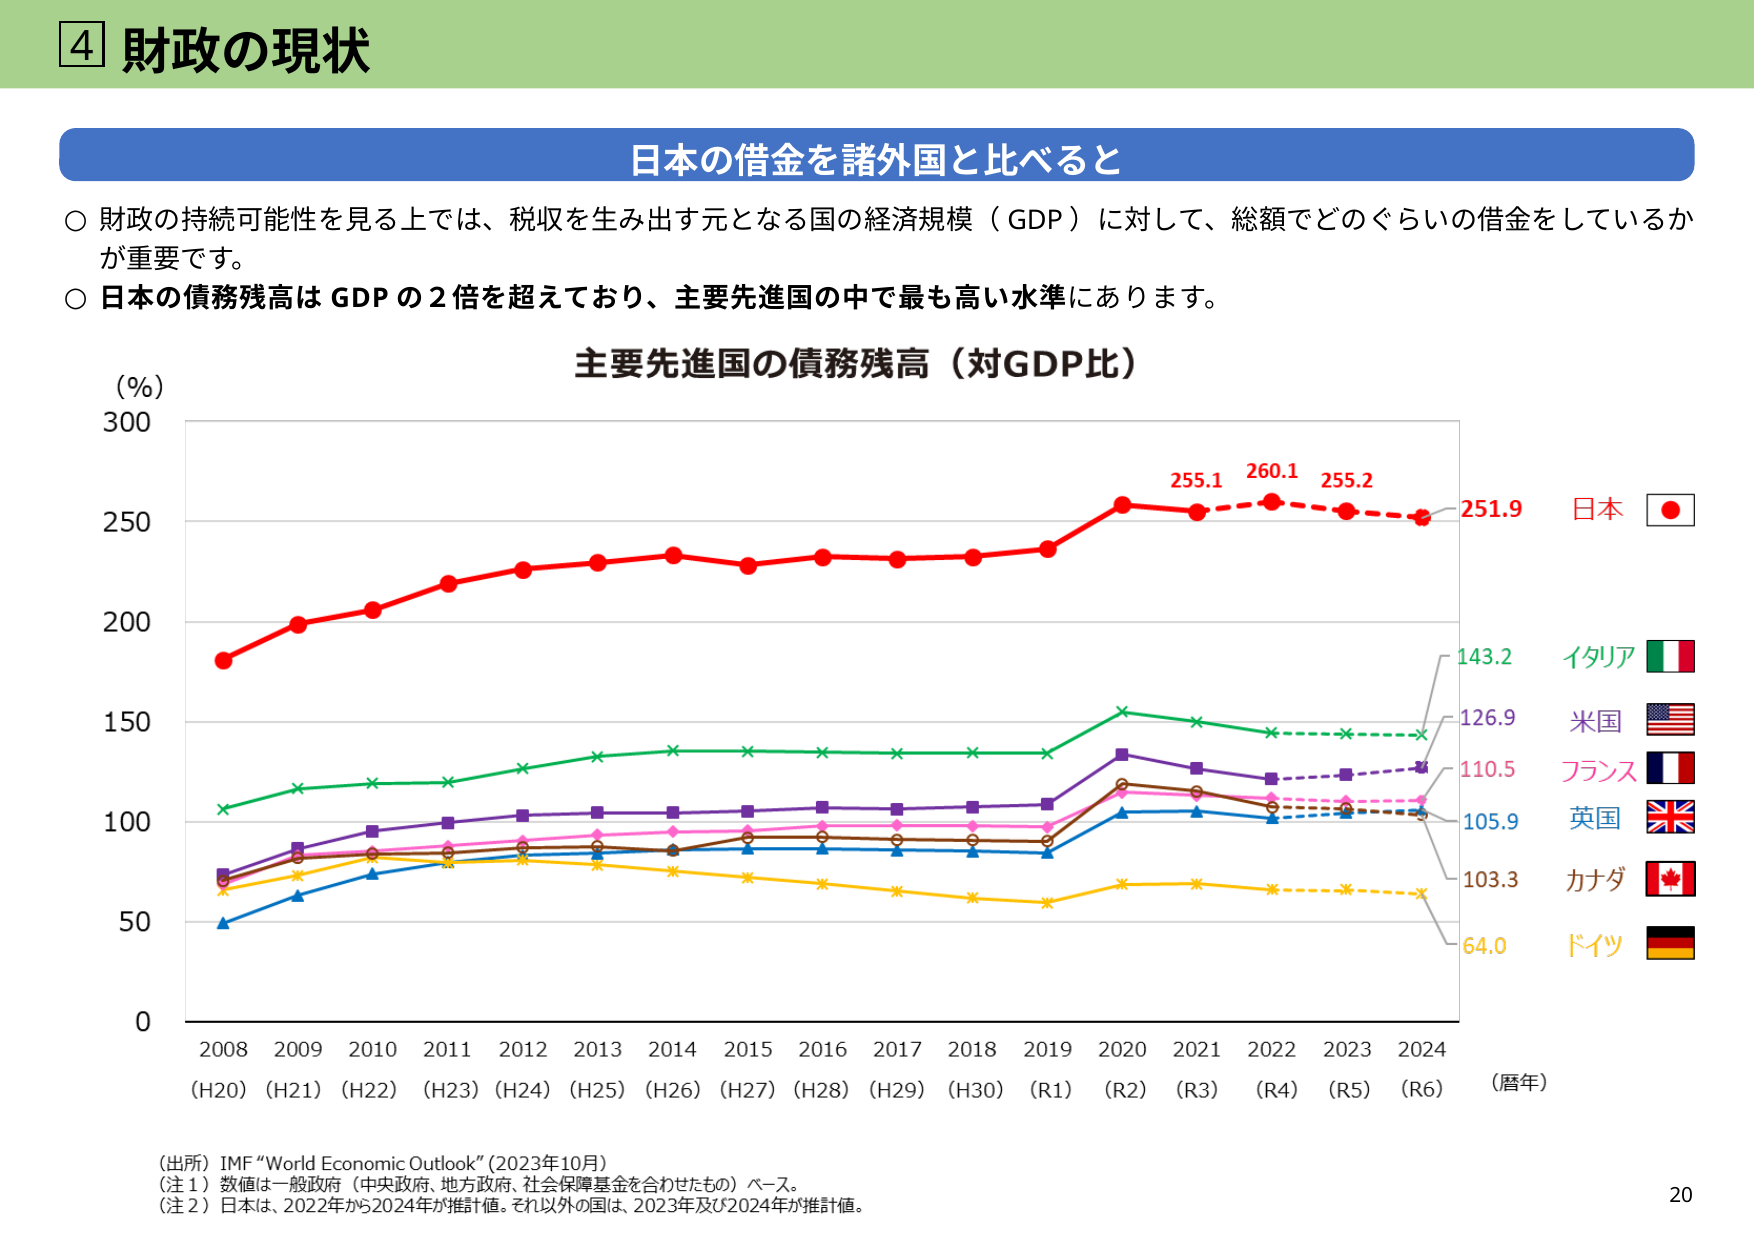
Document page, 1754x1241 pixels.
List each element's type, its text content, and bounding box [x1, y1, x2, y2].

title 財政の現状 [120, 19, 1716, 72]
picture [60, 336, 1696, 1228]
text_box 4 [63, 18, 100, 70]
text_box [59, 127, 1711, 980]
